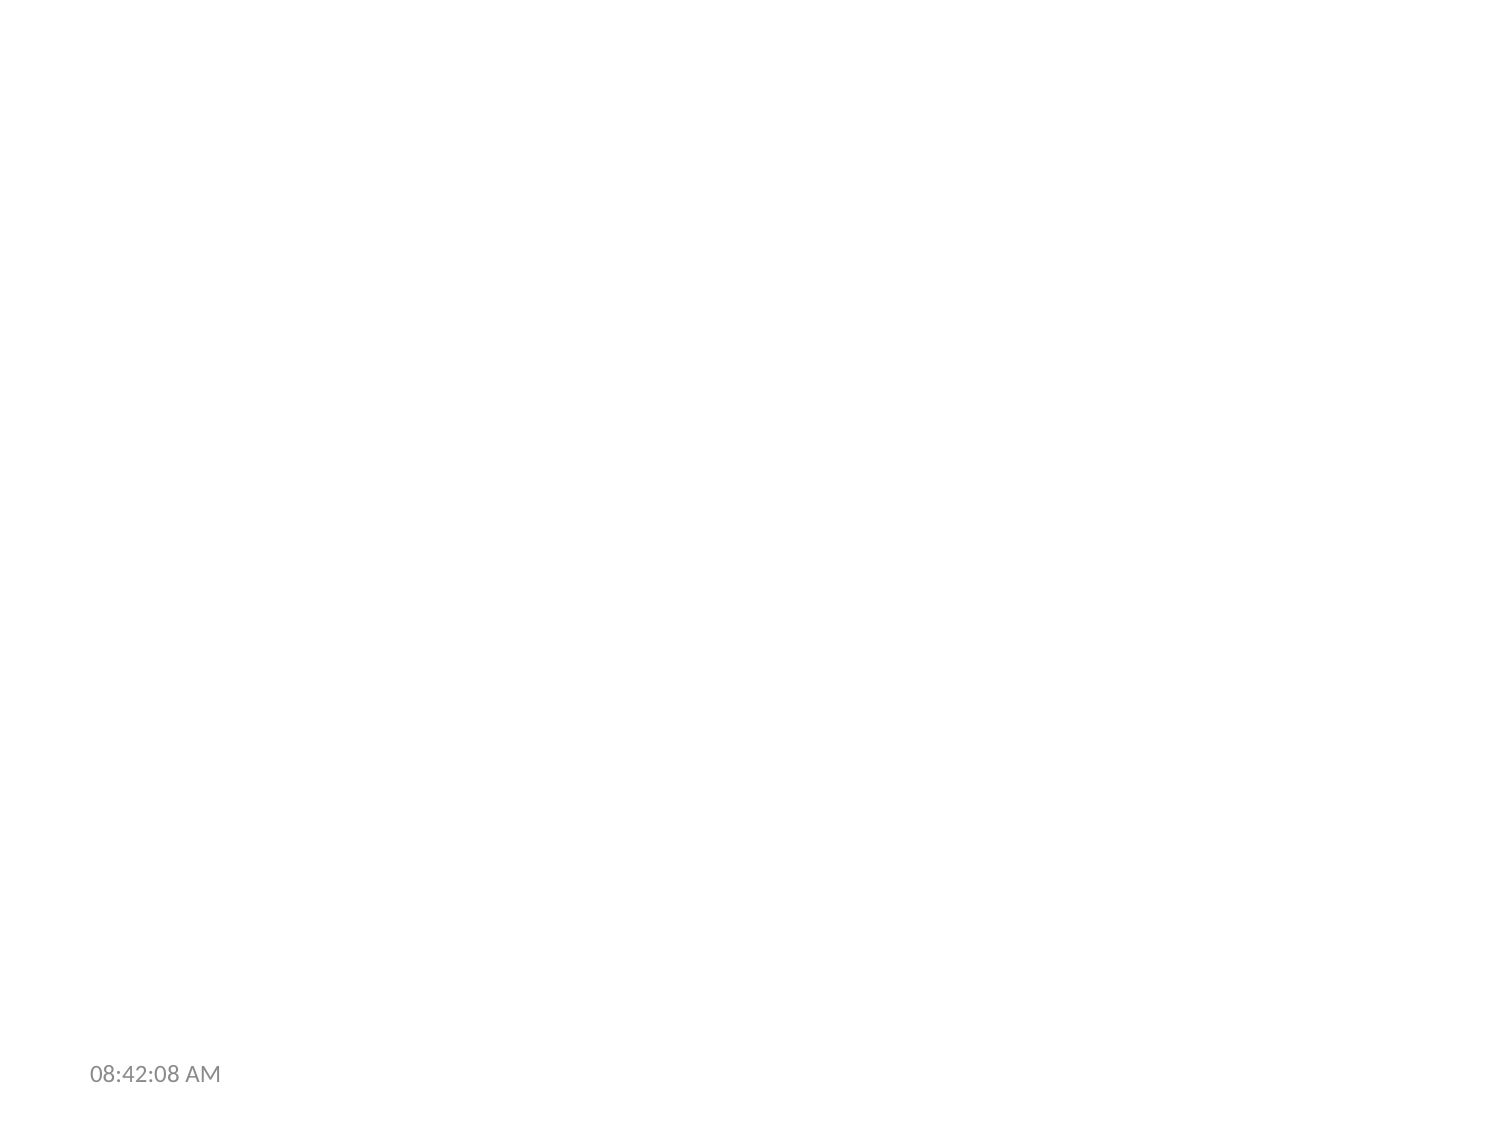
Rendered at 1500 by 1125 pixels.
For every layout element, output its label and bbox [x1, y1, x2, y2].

slide_number [75, 1042, 425, 1103]
